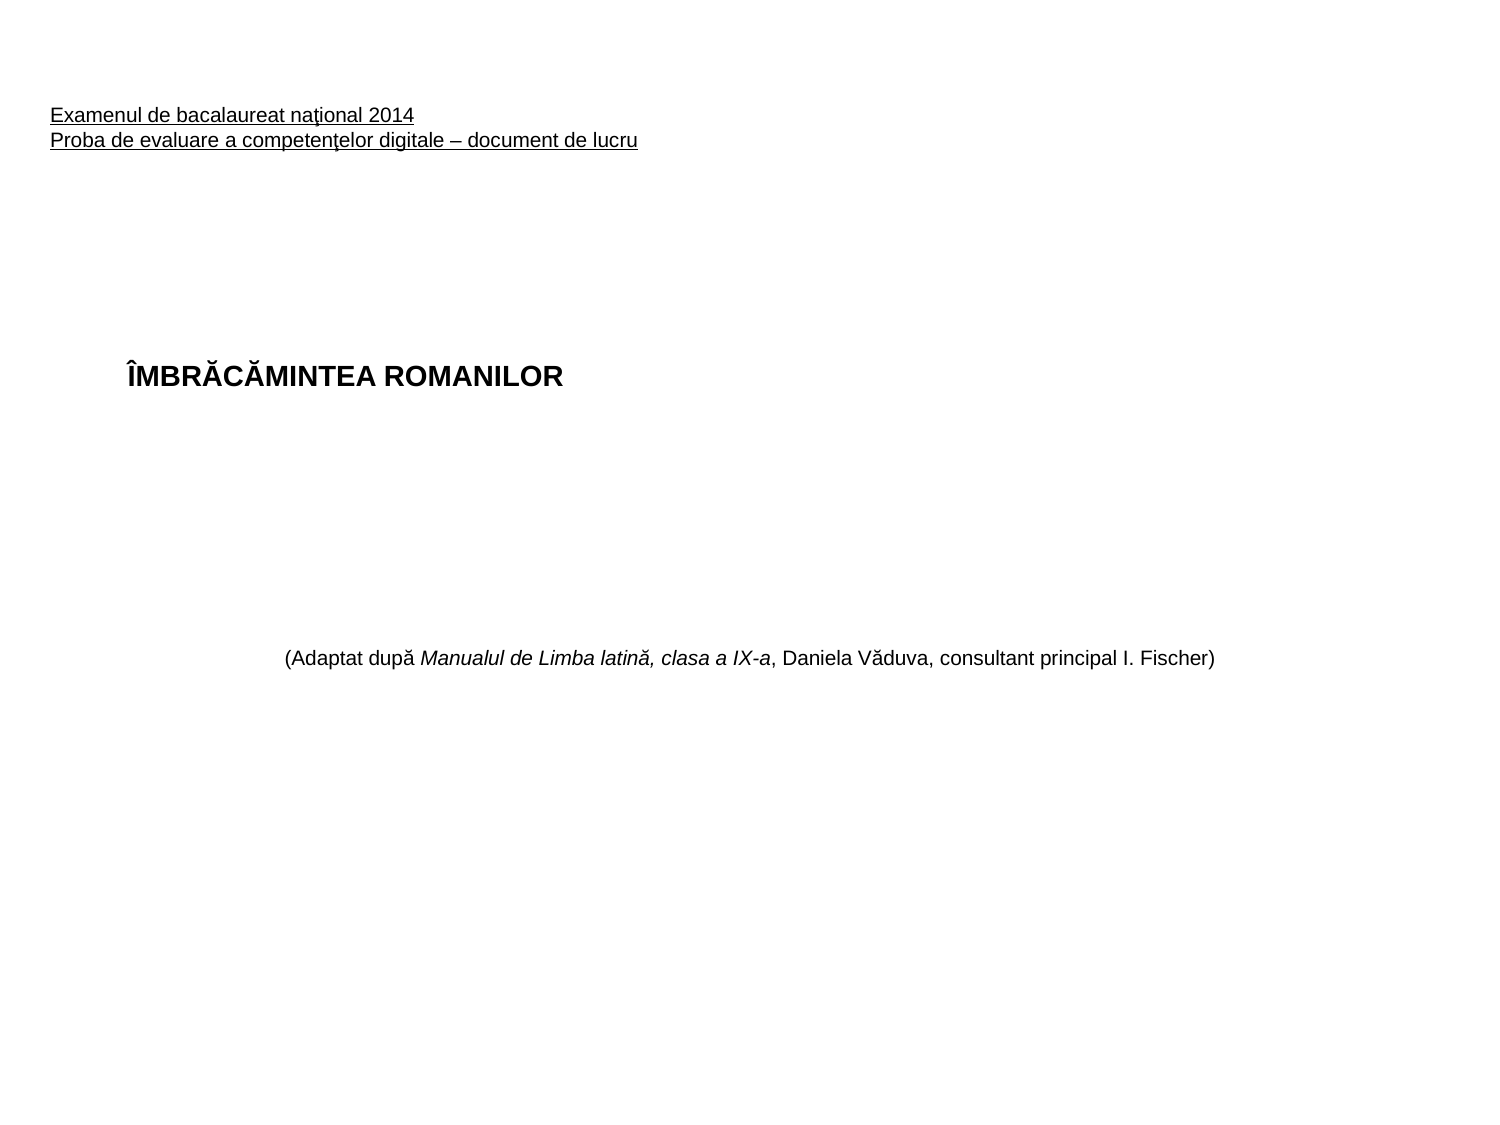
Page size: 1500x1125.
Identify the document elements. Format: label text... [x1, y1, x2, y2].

subtitle (Adaptat după Manualul de Limba latină, clasa a IX-a, Daniela Văduva, consultant principal I. Fischer) [224, 637, 1276, 751]
text_box Examenul de bacalaureat naţional 2014 Proba de evaluare a competenţelor digitale – document de lucru [35, 94, 1447, 159]
title ÎMBRĂCĂMINTEA ROMANILOR [112, 349, 1388, 591]
